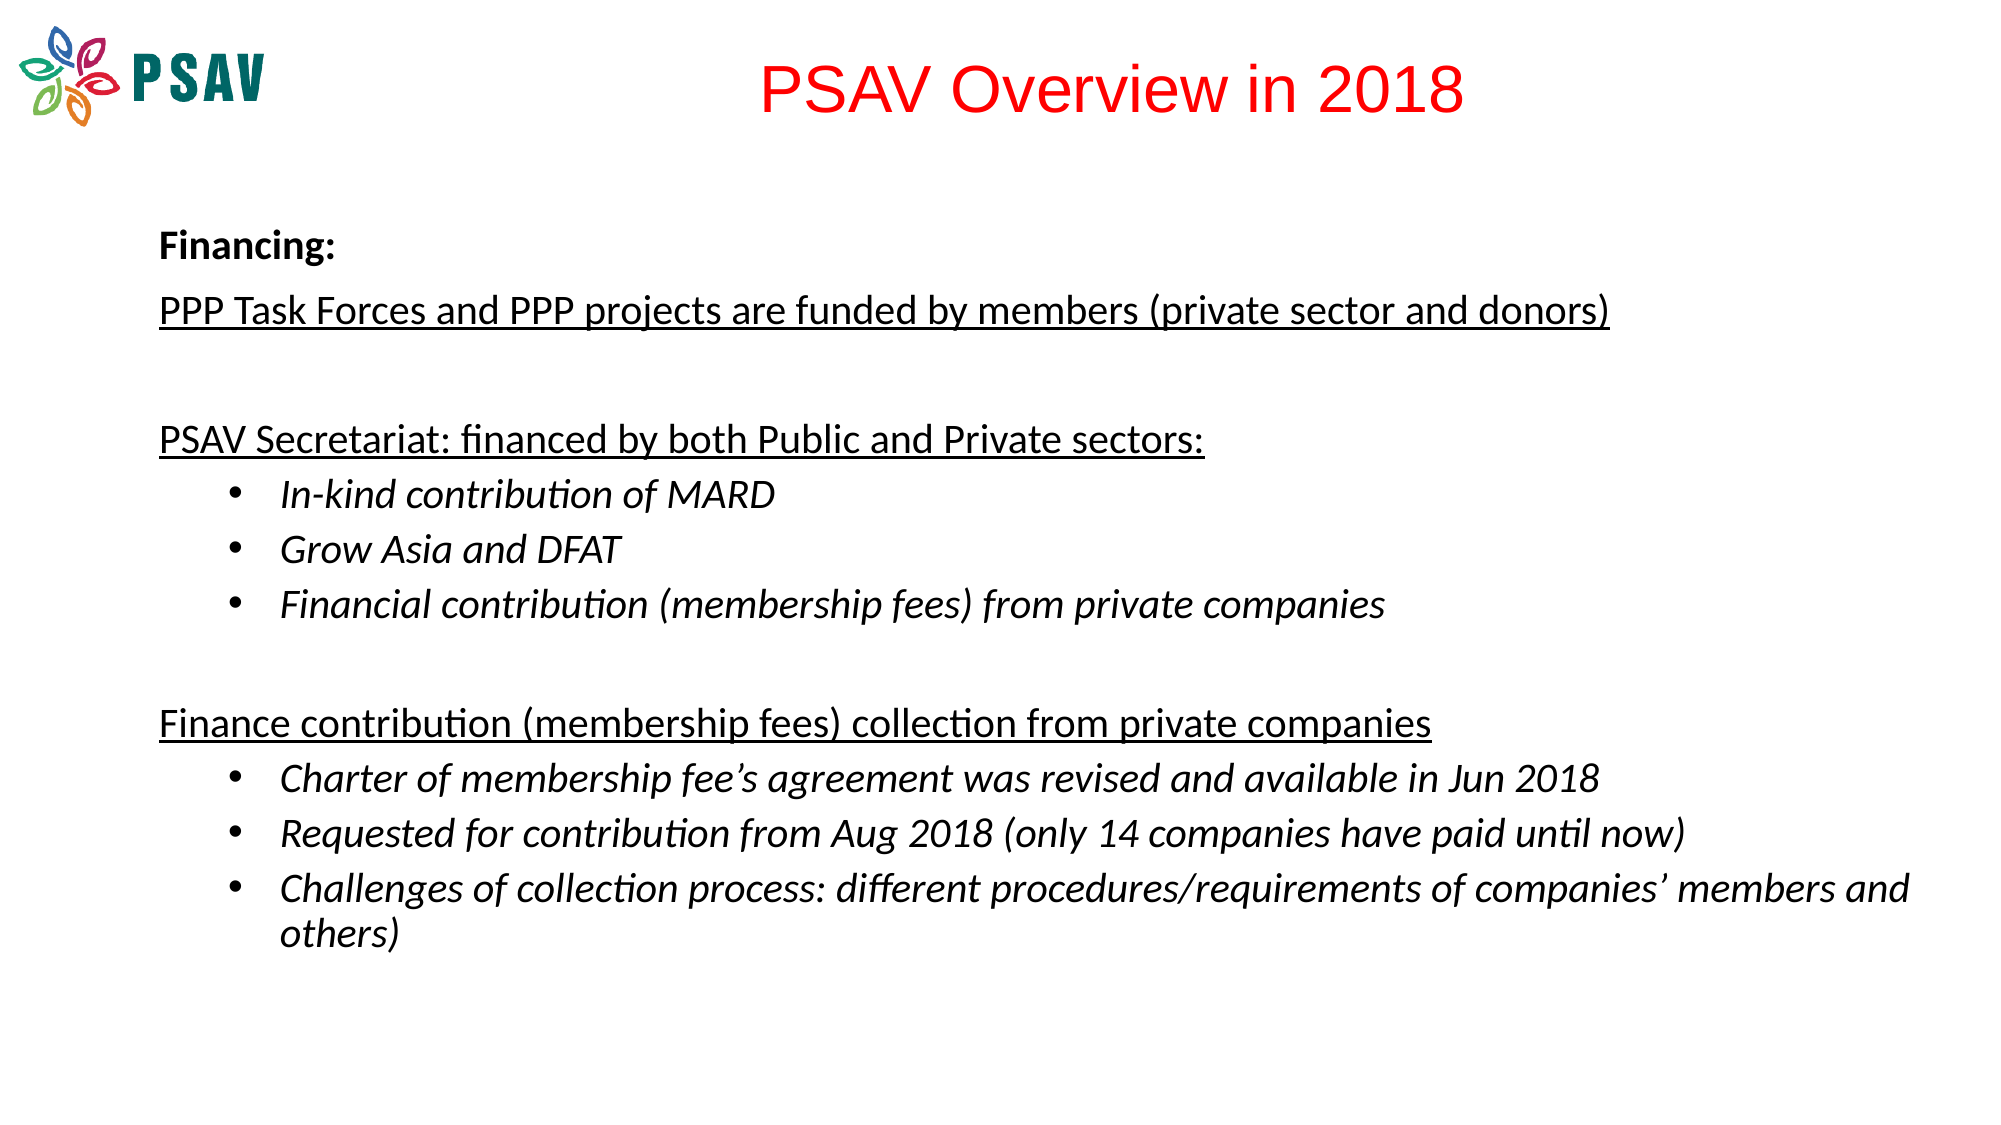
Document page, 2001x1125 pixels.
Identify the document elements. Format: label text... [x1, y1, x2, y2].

title PSAV Overview in 2018 [362, 0, 1863, 135]
text_box Financing: PPP Task Forces and PPP projects are funded by members (private sector and donors) PSAV Secretariat: financed by both Public and Private sectors: In-kind contribution of MARD Grow Asia and DFAT Financial contribution (membership fees) from private companies Finance contribution (membership fees) collection from private companies Charter of membership fee’s agreement was revised and available in Jun 2018 Requested for contribution from Aug 2018 (only 14 companies have paid until now) Challenges of collection process: different procedures/requirements of companies’ members and others) [144, 215, 1949, 966]
picture [18, 26, 270, 127]
